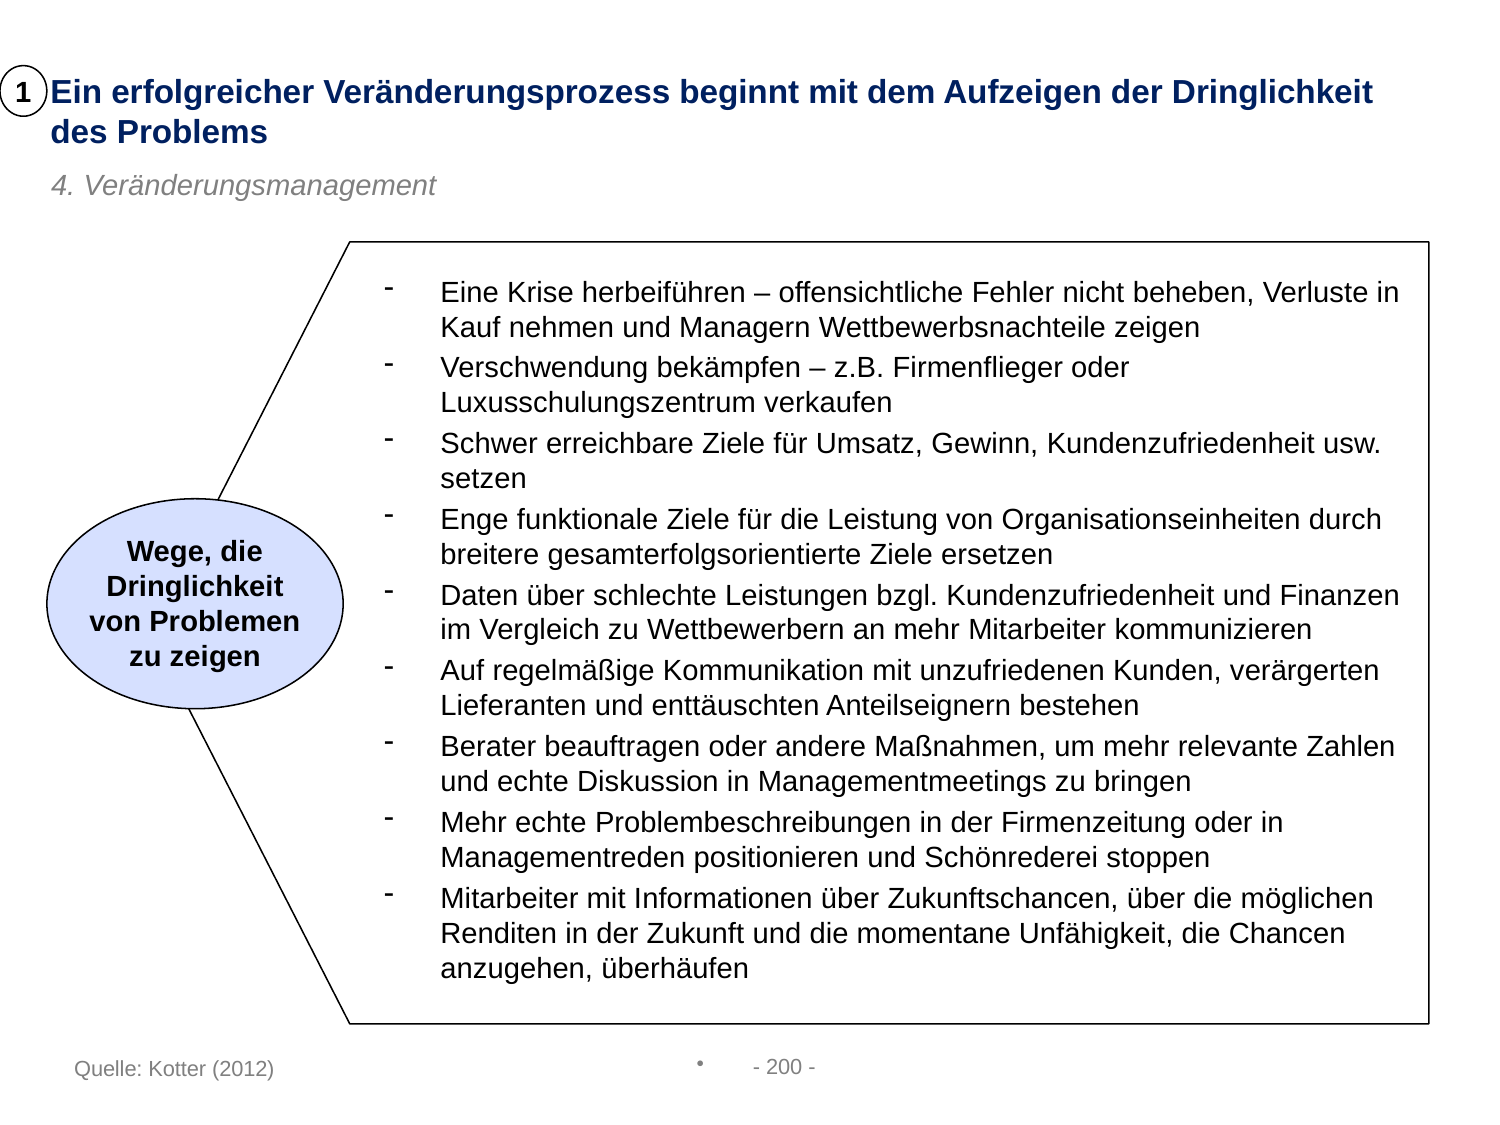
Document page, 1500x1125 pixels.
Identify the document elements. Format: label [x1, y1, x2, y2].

text_box [36, 159, 453, 209]
text_box [46, 241, 1431, 1024]
slide_number [599, 1045, 913, 1093]
text_box [0, 63, 1433, 158]
text_box [59, 1046, 290, 1088]
